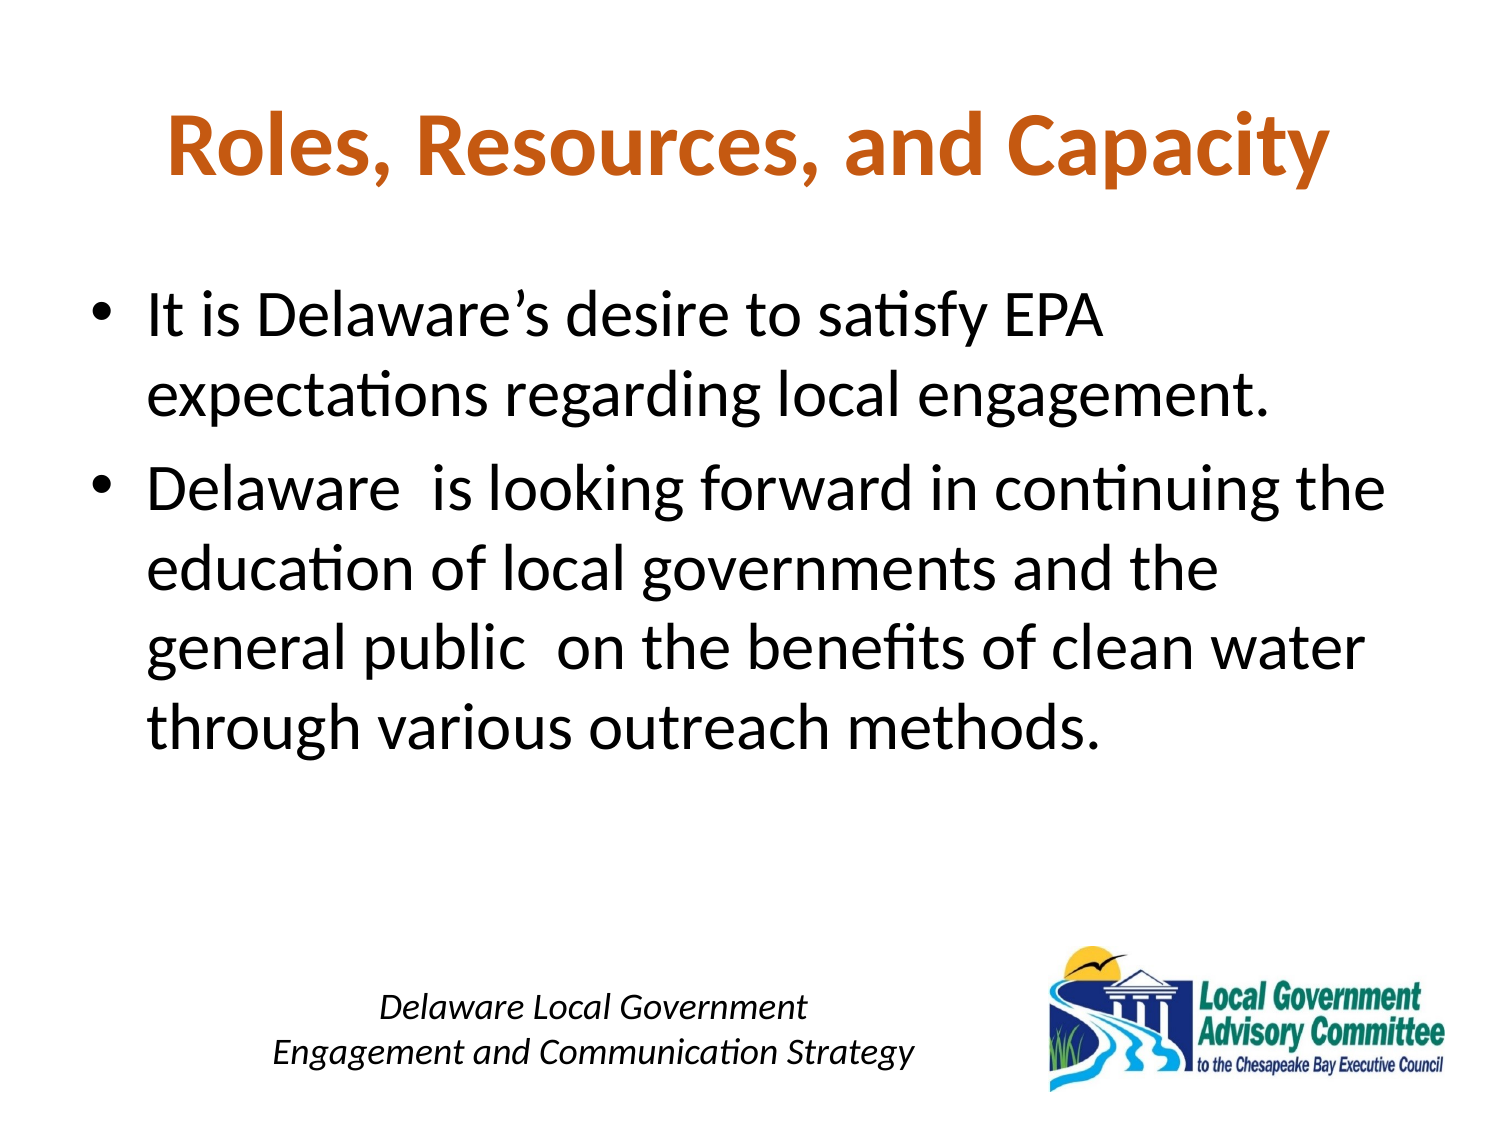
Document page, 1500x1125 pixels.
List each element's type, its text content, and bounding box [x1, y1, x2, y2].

title Roles, Resources, and Capacity [75, 45, 1425, 233]
picture [1048, 946, 1445, 1092]
list It is Delaware’s desire to satisfy EPA expectations regarding local engagement. Delaware is looking forward in continuing the education of local governments and the general public on the benefits of clean water through various outreach methods. [75, 262, 1425, 917]
text_box Delaware Local Government Engagement and Communication Strategy [176, 974, 1020, 1080]
